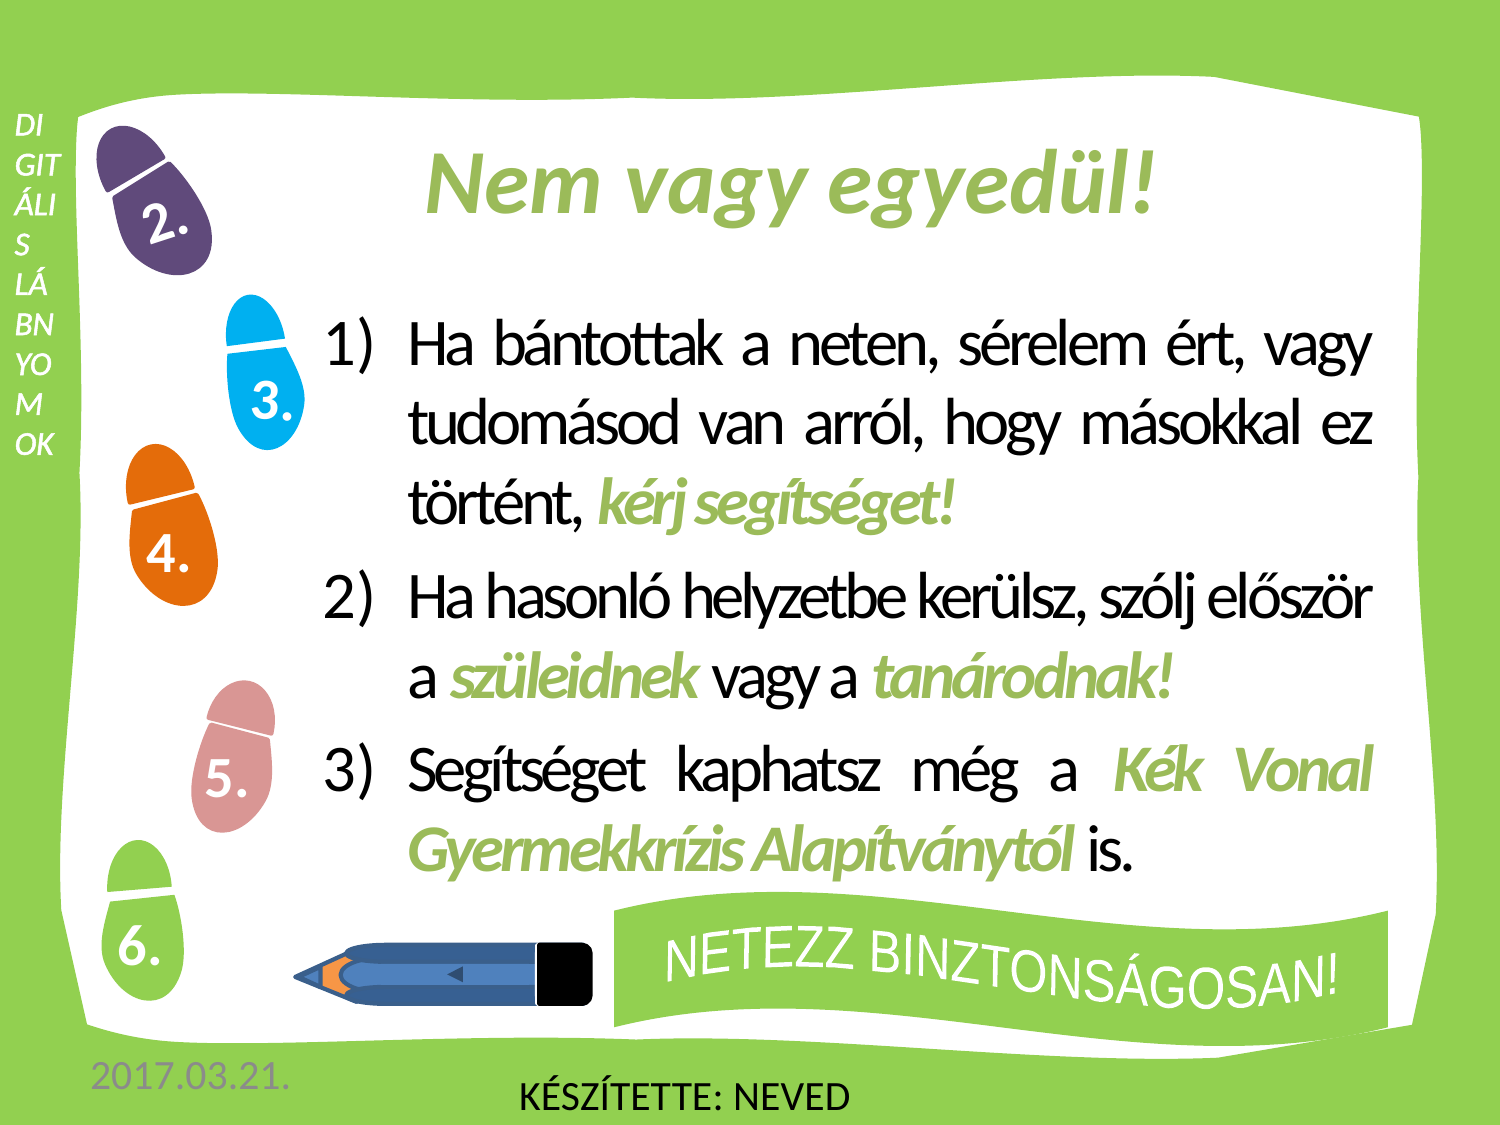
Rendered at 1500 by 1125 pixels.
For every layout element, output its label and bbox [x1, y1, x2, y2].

text_box [0, 0, 1500, 1125]
